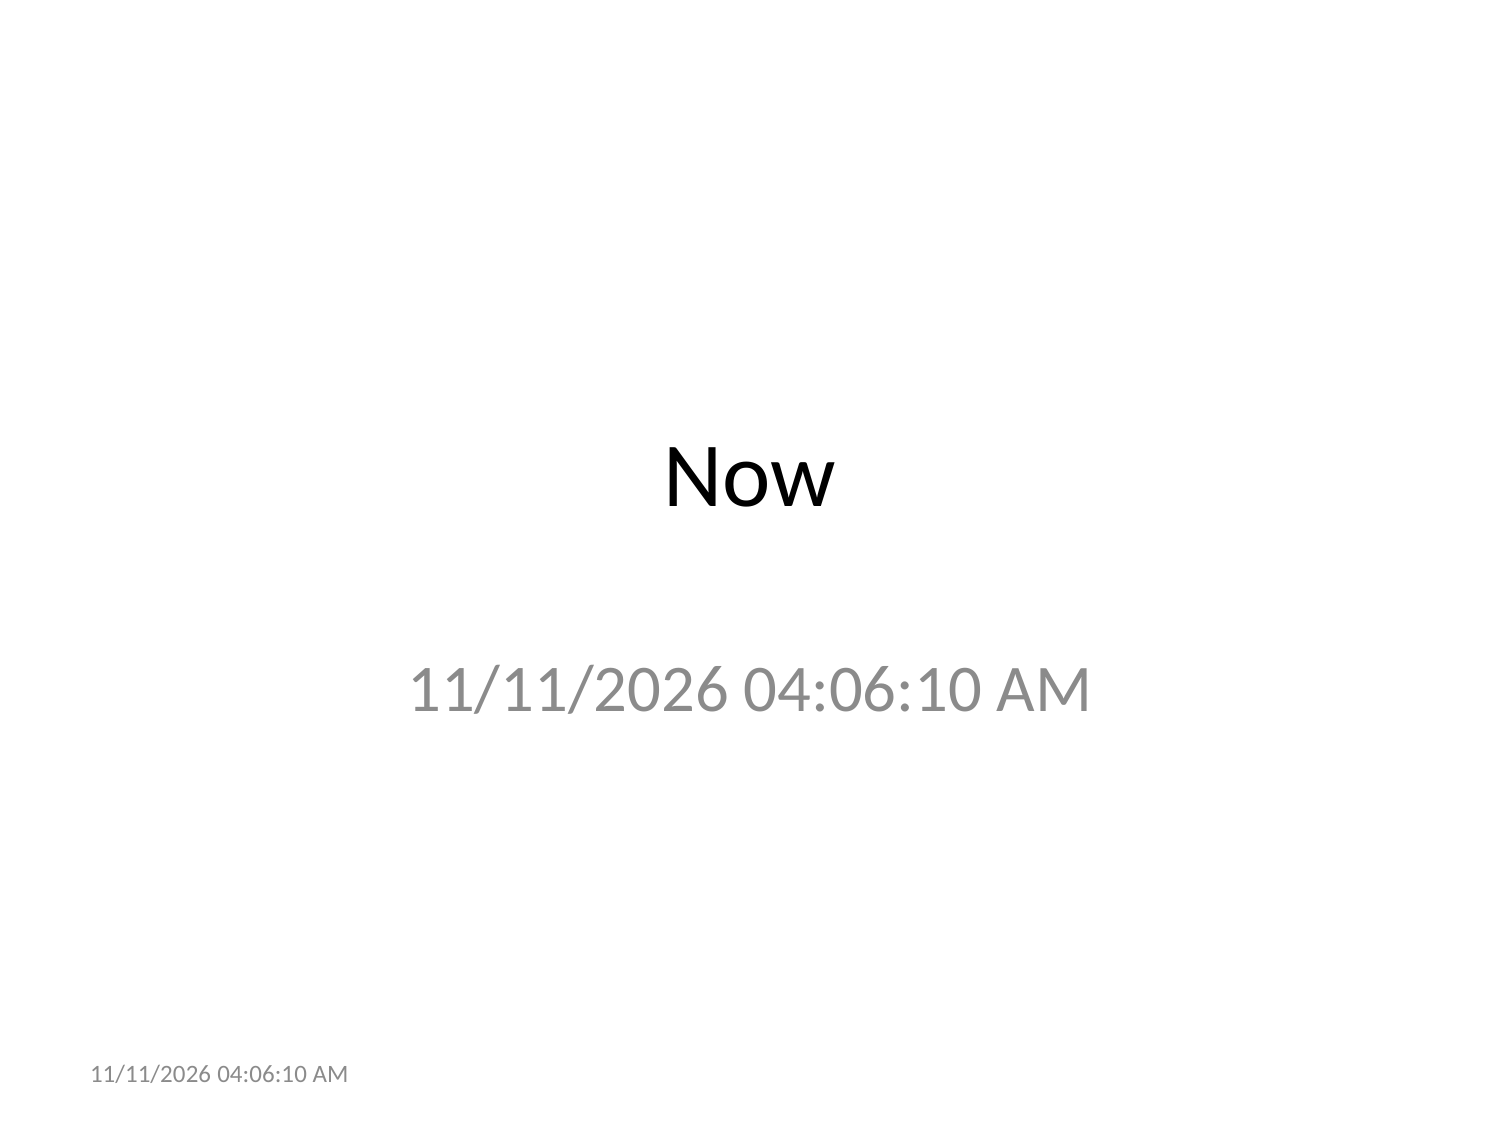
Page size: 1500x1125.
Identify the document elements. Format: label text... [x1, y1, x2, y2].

subtitle 2011-12-19 10:20:04 AM [225, 637, 1275, 925]
title Now [112, 349, 1388, 591]
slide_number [75, 1042, 425, 1103]
